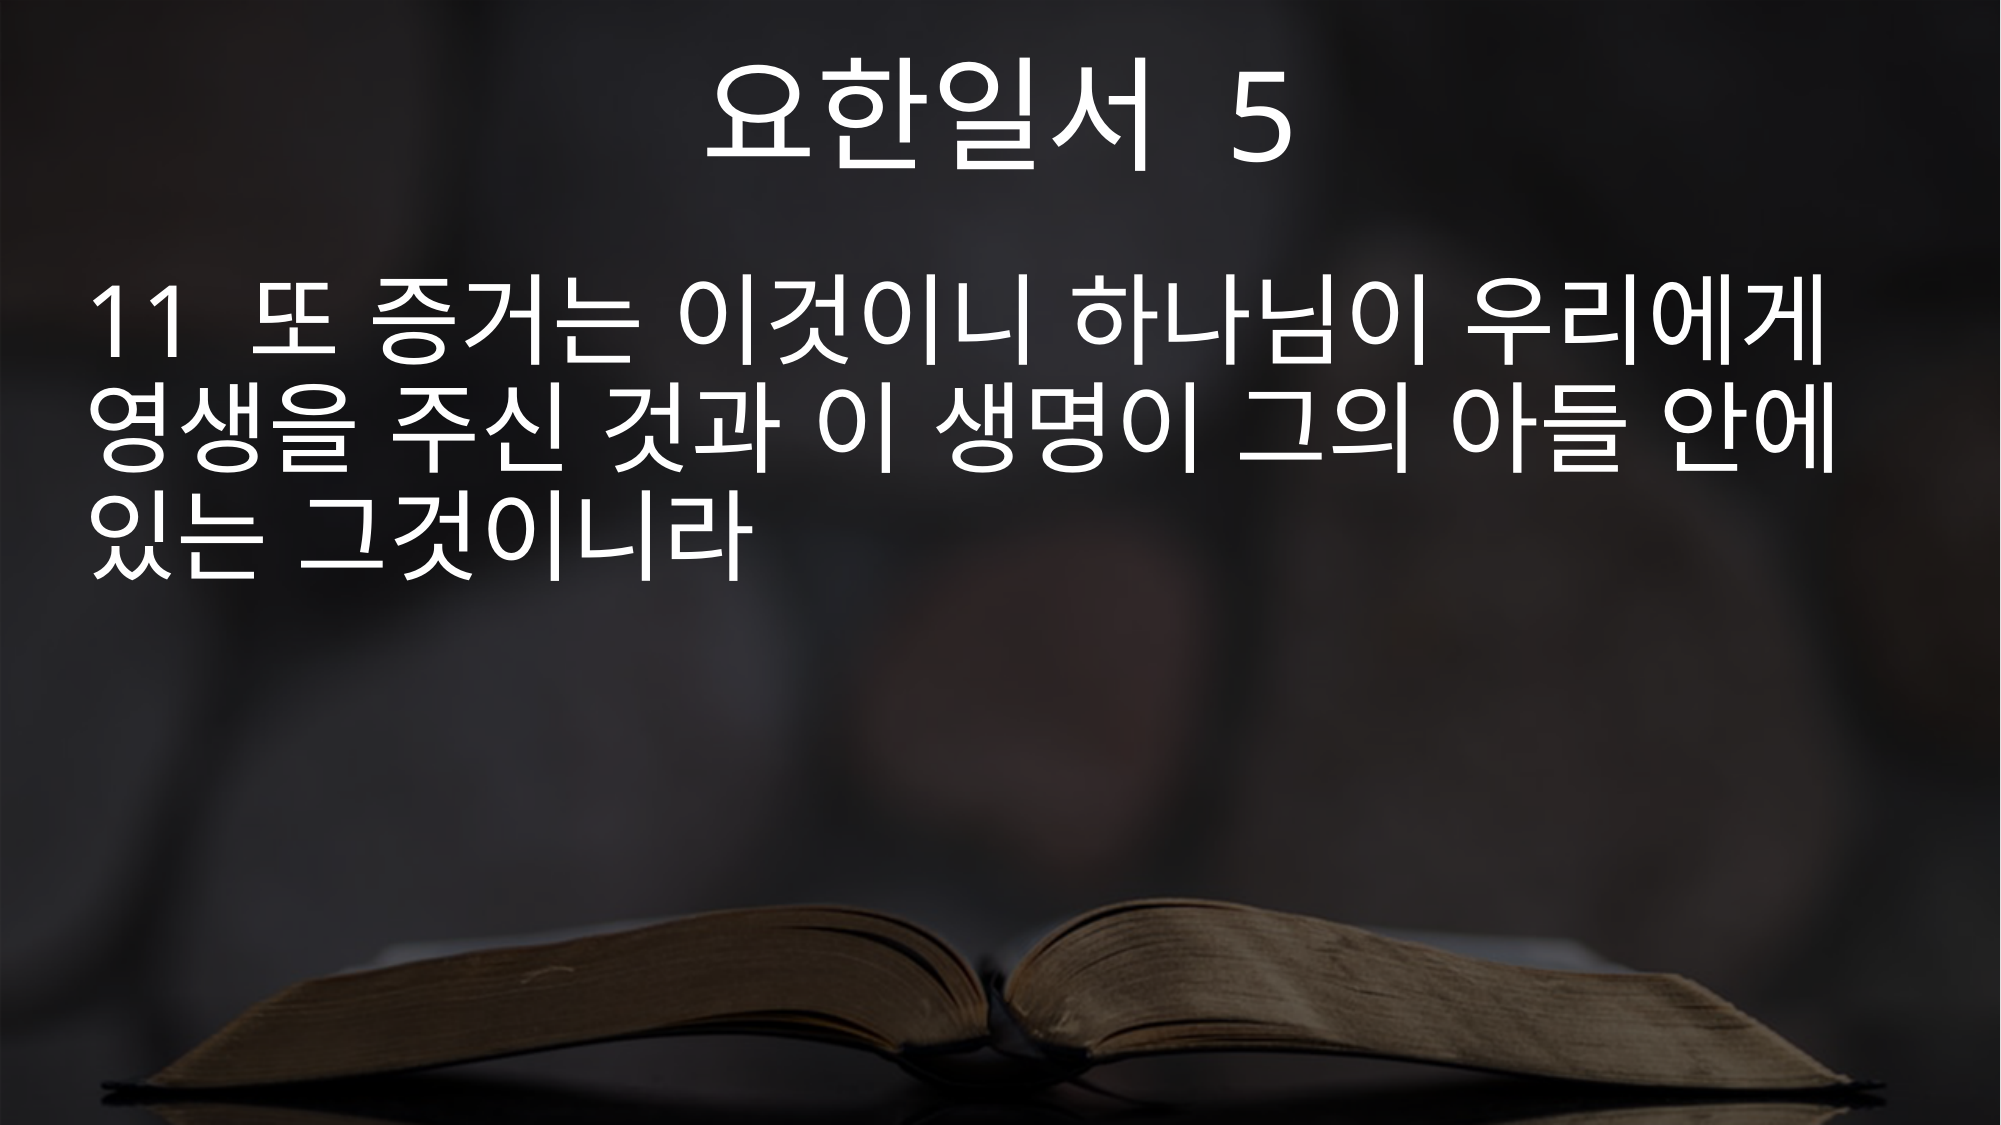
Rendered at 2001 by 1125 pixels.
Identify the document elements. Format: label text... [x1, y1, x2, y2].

footer 요한일서 5 [0, 32, 2000, 192]
picture [0, 0, 2001, 1125]
list 11 또 증거는 이것이니 하나님이 우리에게 영생을 주신 것과 이 생명이 그의 아들 안에 있는 그것이니라 [69, 263, 1953, 423]
